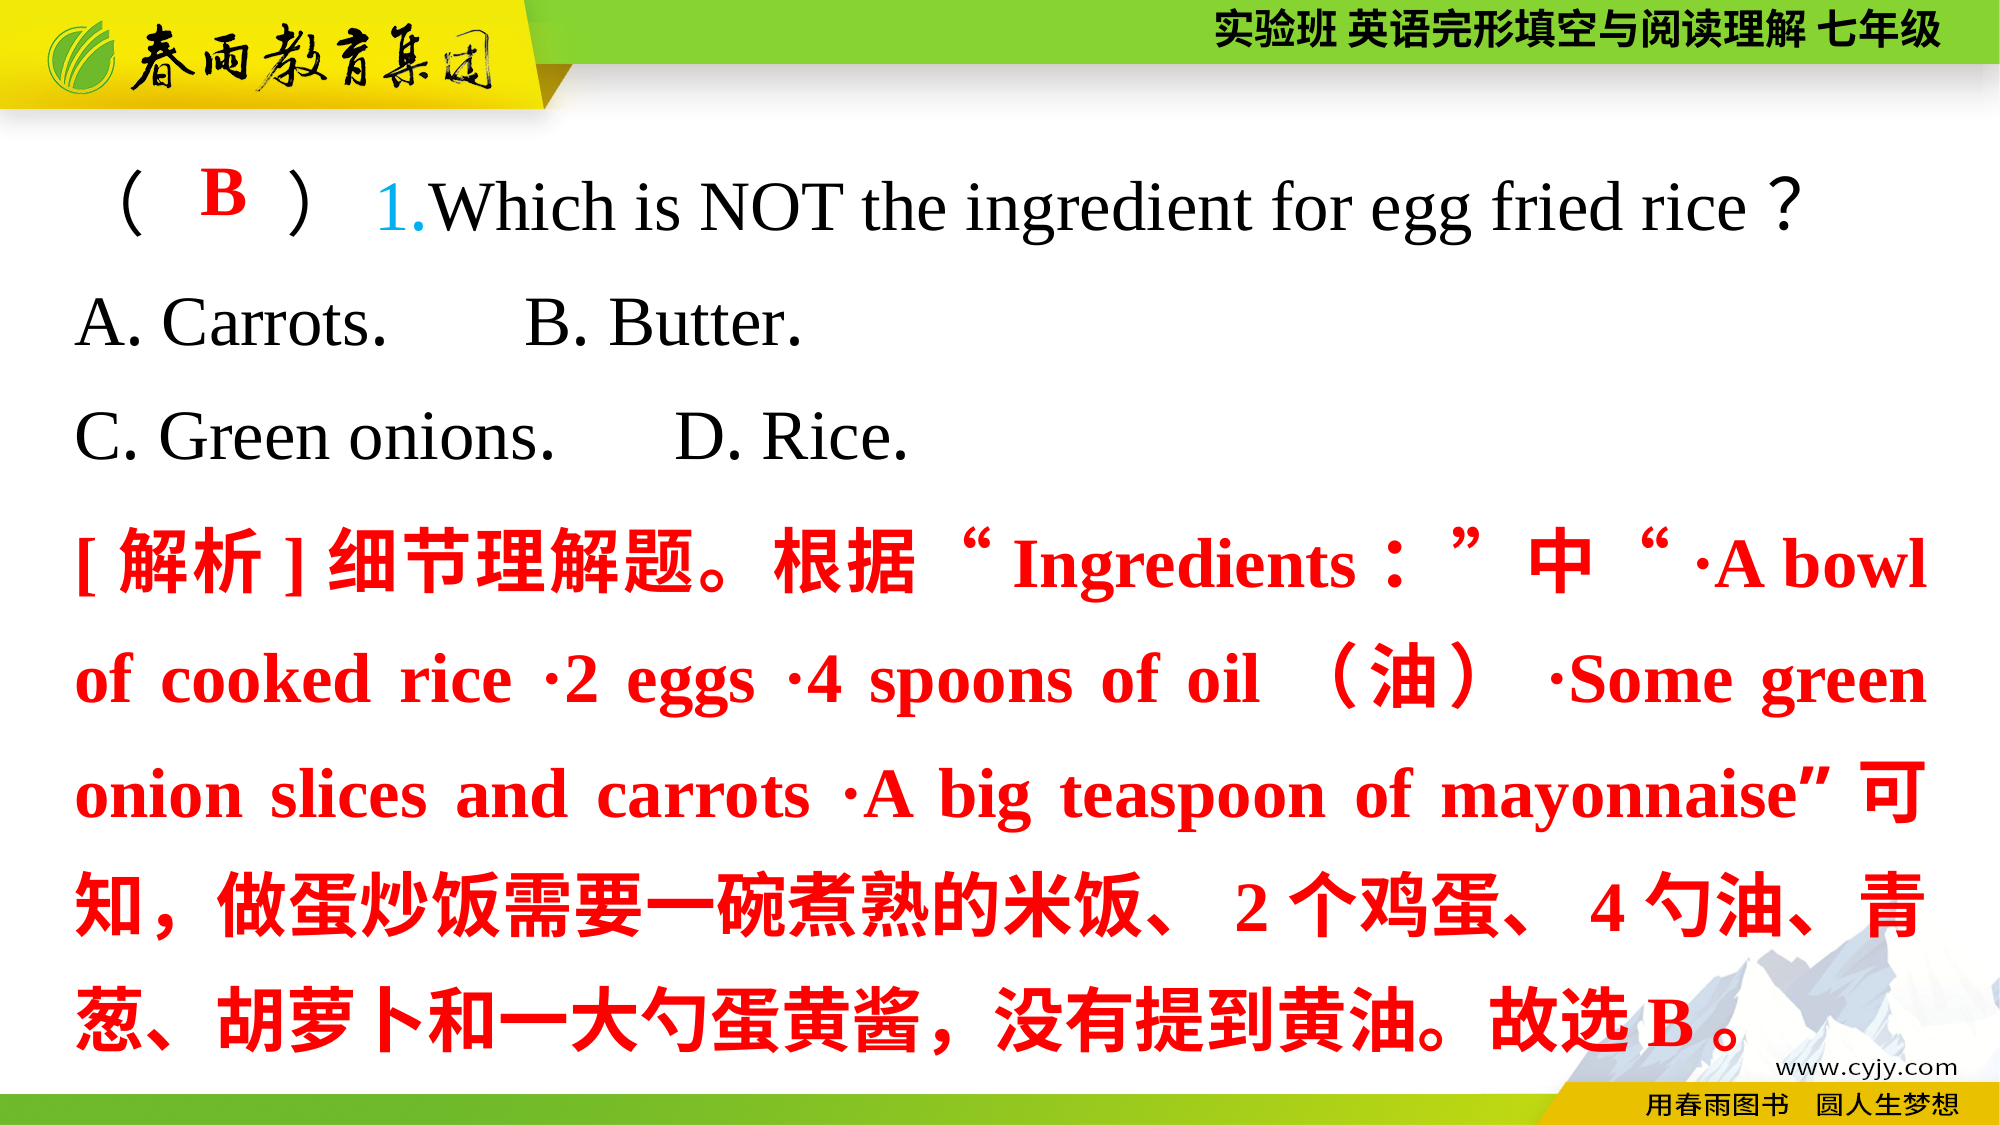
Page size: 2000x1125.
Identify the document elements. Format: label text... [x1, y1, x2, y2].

text_box [解析]细节理解题。根据“Ingredients：”中“·A bowl of cooked rice ·2 eggs ·4 spoons of oil（油）·Some green onion slices and carrots ·A big teaspoon of mayonnaise”可知，做蛋炒饭需要一碗煮熟的米饭、2个鸡蛋、4勺油、青葱、胡萝卜和一大勺蛋黄酱，没有提到黄油。故选B。 [59, 479, 1944, 1068]
list （ ）1.Which is NOT the ingredient for egg fried rice？ A. Carrots. B. Butter. C. Green onions. D. Rice. [59, 122, 1944, 473]
text_box B [185, 137, 263, 237]
picture [0, 0, 2000, 1125]
